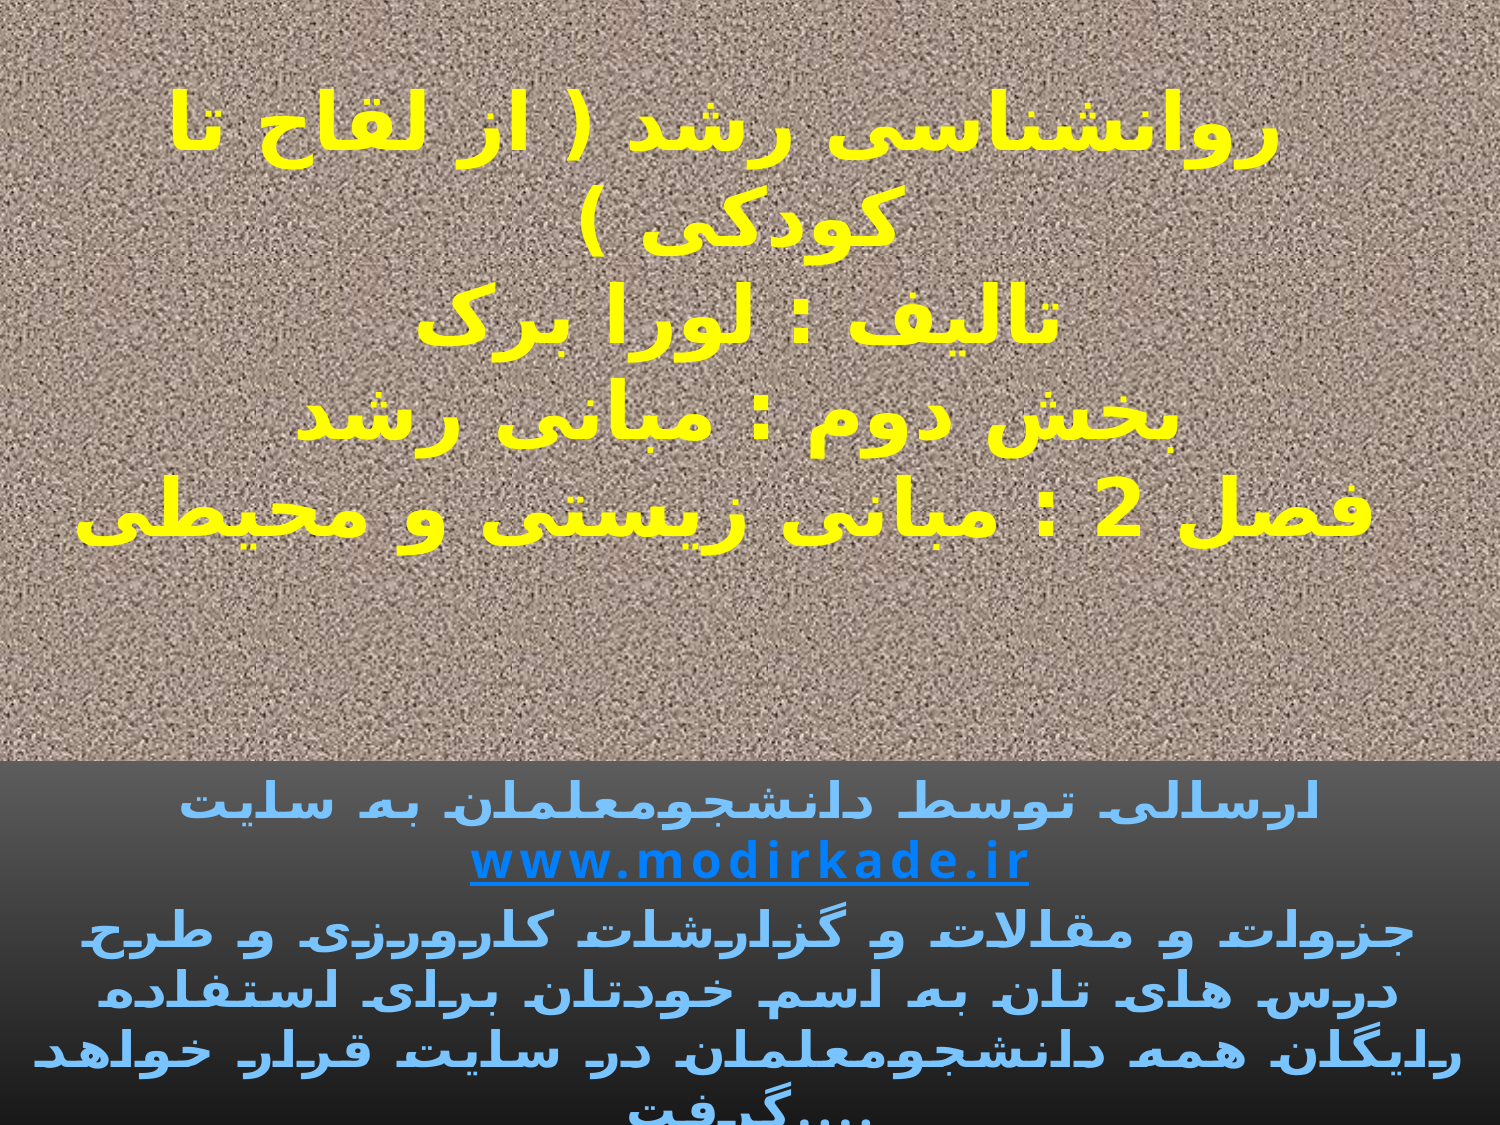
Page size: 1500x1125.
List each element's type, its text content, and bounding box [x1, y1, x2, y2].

picture [0, 0, 1500, 761]
footer www.modirkade.ir [212, 1050, 904, 1095]
text_box ارسالی توسط دانشجومعلمان به سایت www.modirkade.ir جزوات و مقالات و گزارشات کارورزی و طرح درس های تان به اسم خودتان برای استفاده رایگان همه دانشجومعلمان در سایت قرار خواهد گرفت.... موفق و سربلند باشید... [0, 761, 1500, 1125]
title روانشناسی رشد ( از لقاح تا کودکی ) تالیف : لورا برک بخش دوم : مبانی رشد فصل 2 : مبانی زیستی و محیطی [46, 58, 1397, 657]
